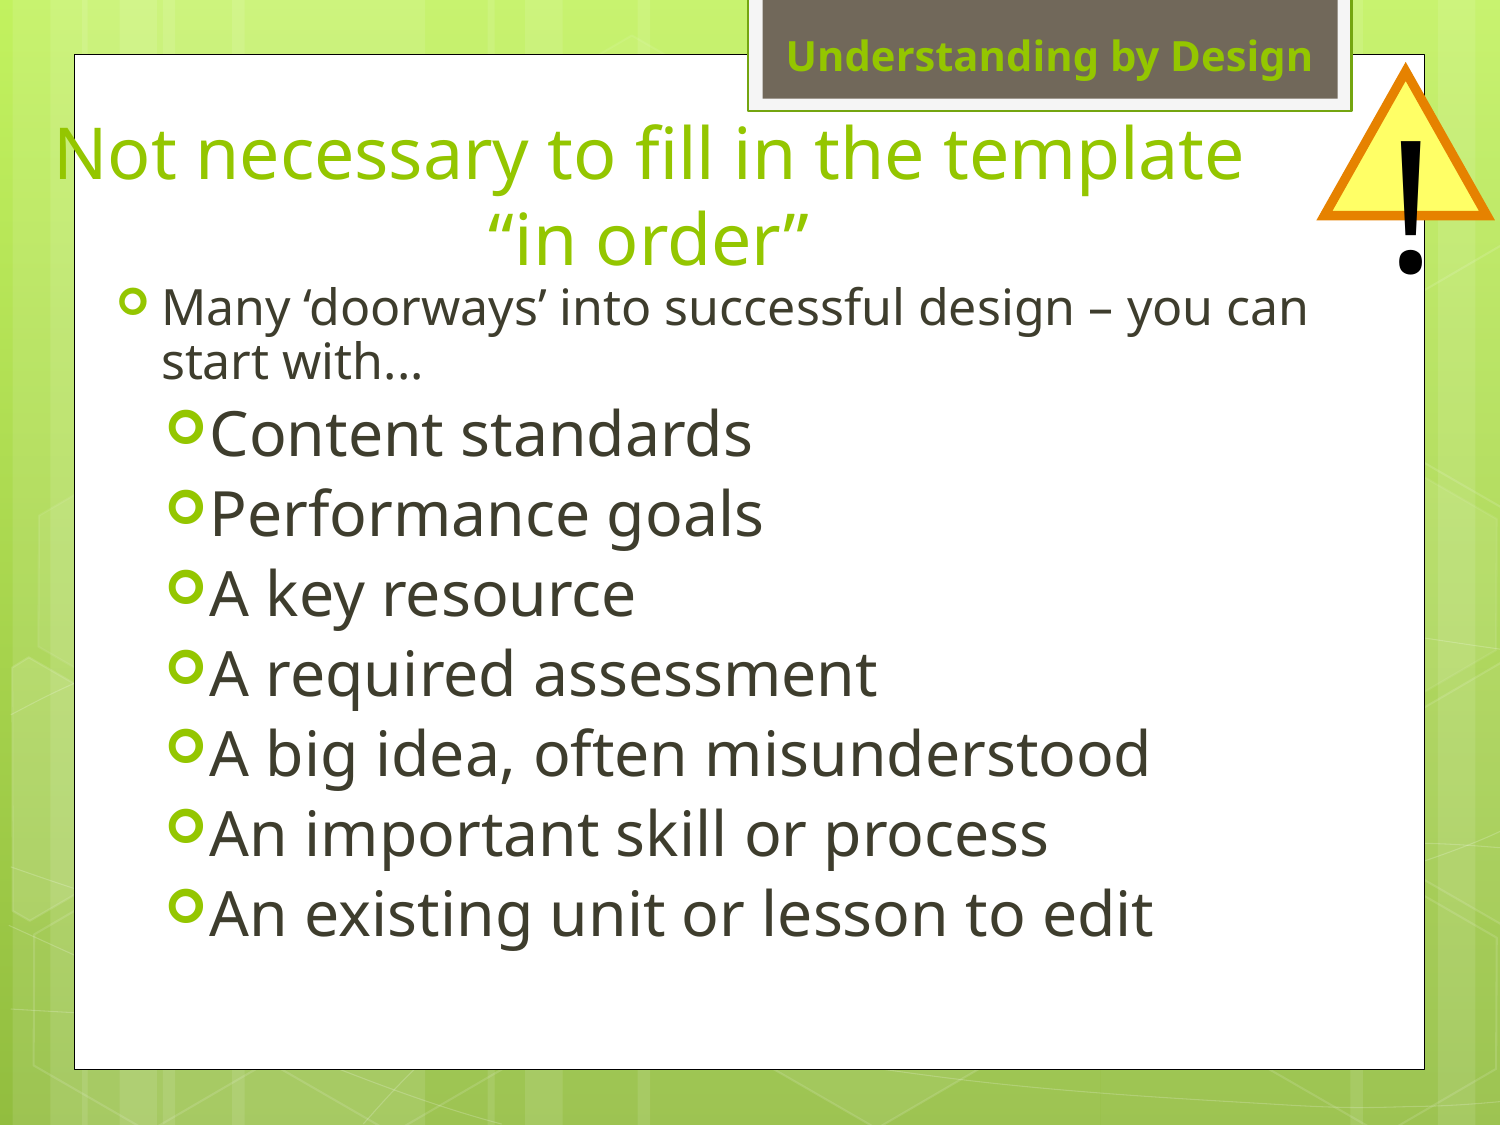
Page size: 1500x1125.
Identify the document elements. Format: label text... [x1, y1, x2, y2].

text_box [1324, 71, 1488, 270]
title Not necessary to fill in the template “in order” [12, 99, 1286, 288]
list Many ‘doorways’ into successful design – you can start with... Content standards Performance goals A key resource A required assessment A big idea, often misunderstood An important skill or process An existing unit or lesson to edit [89, 275, 1425, 1050]
